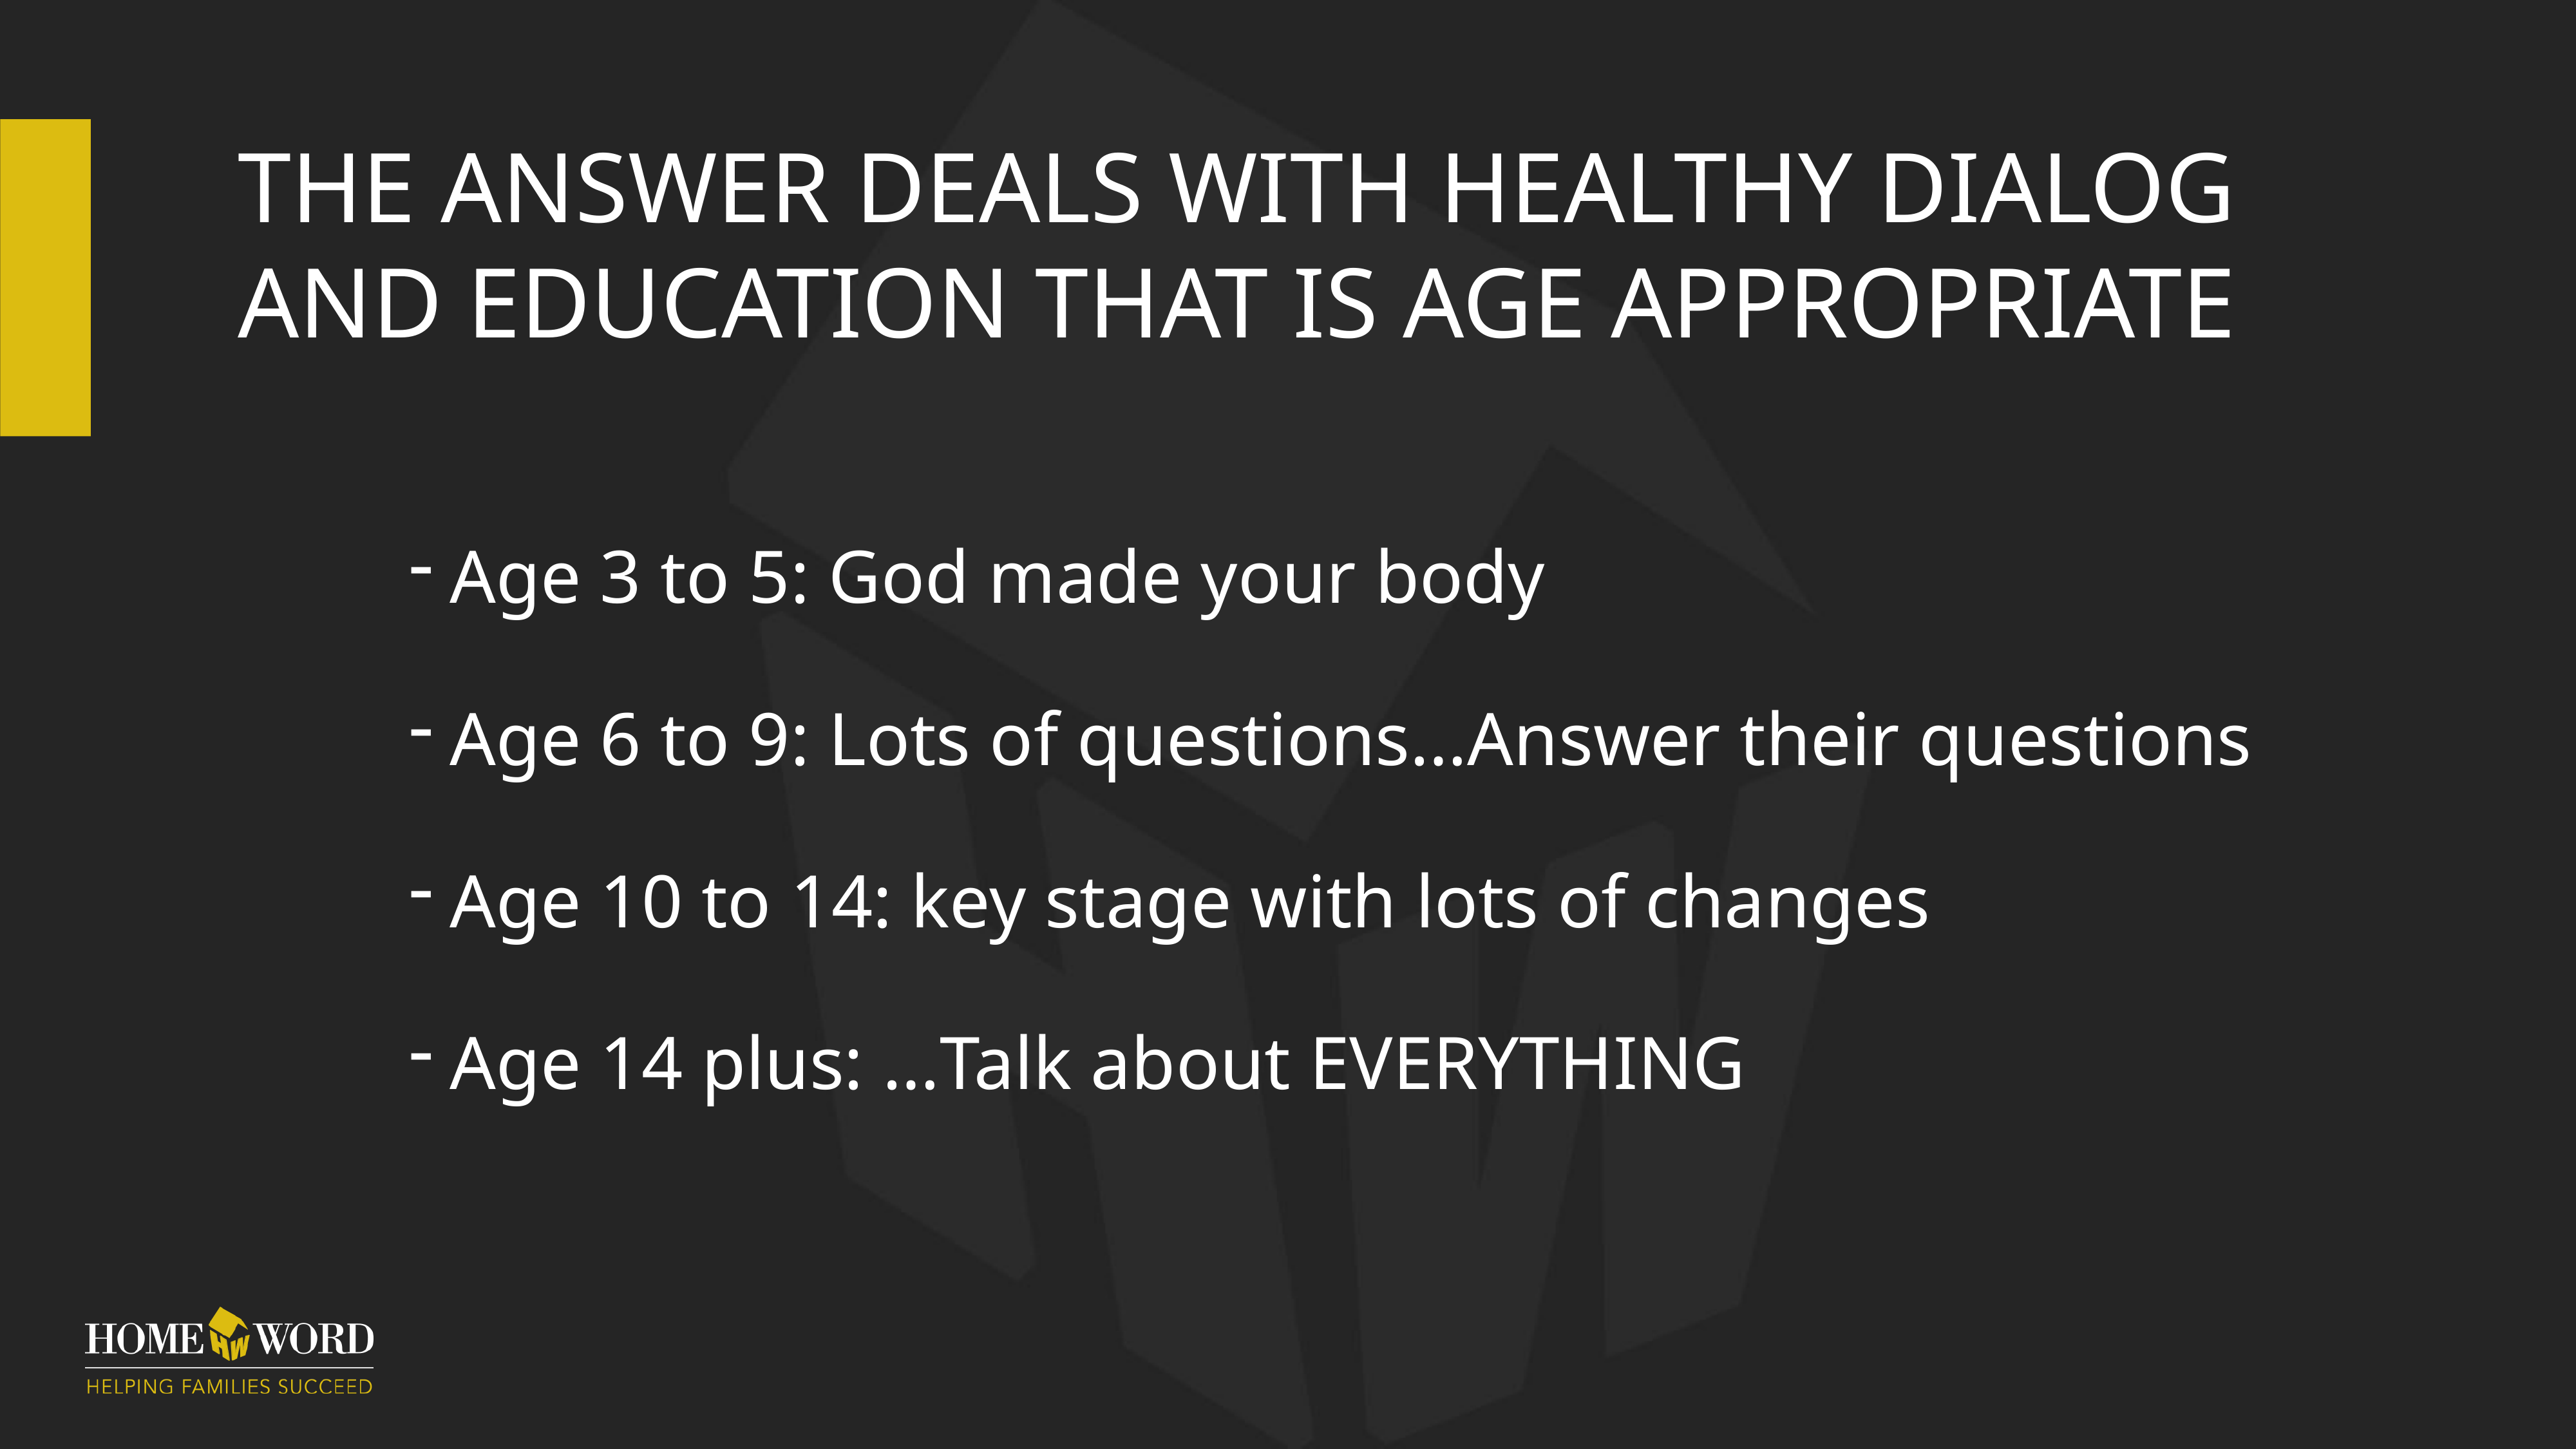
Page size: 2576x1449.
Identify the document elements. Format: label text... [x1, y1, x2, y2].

text_box Age 3 to 5: God made your body Age 6 to 9: Lots of questions…Answer their questions Age 10 to 14: key stage with lots of changes Age 14 plus: …Talk about EVERYTHING [404, 525, 2385, 1279]
picture [0, 0, 2576, 1449]
title The answer deals with healthy dialog and education that is age appropriate [232, 120, 2282, 466]
